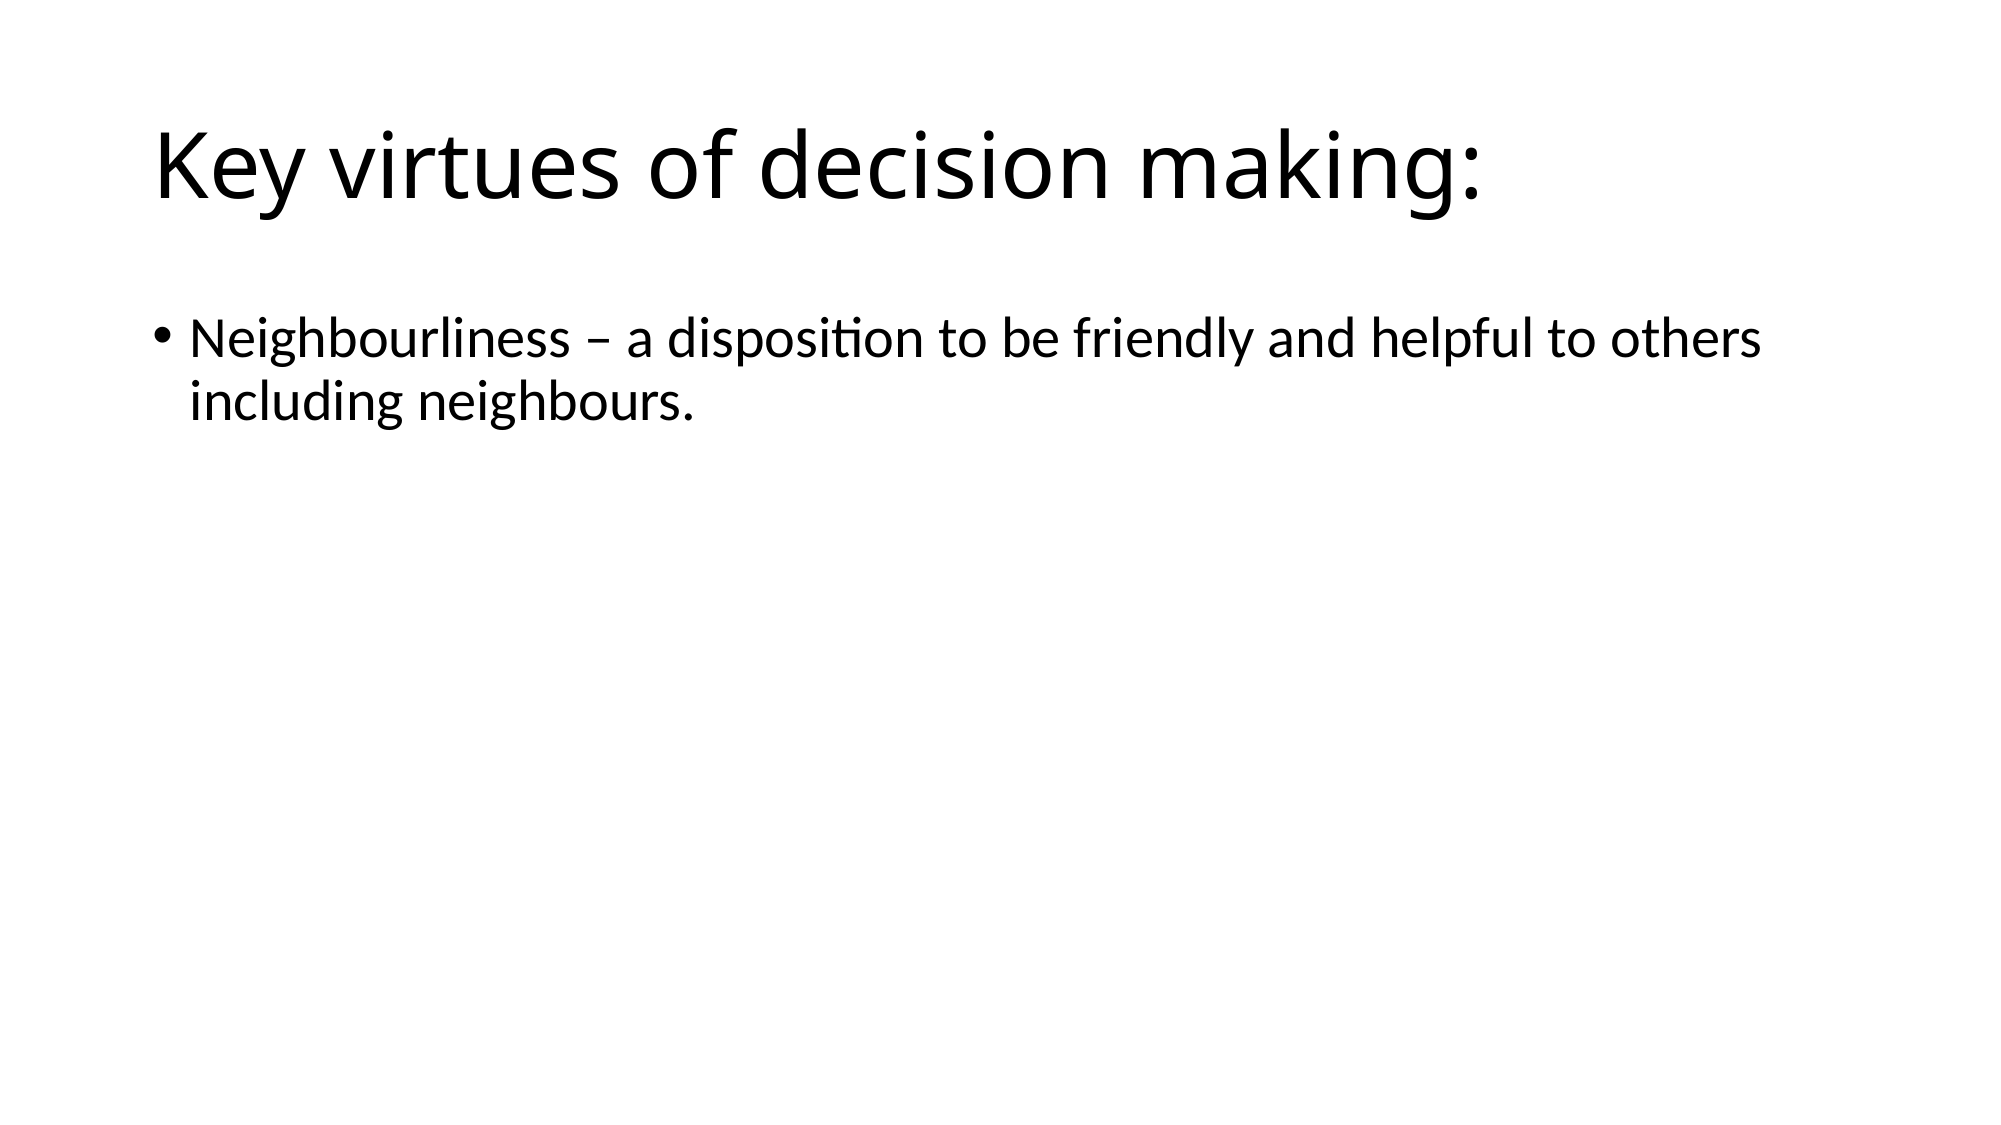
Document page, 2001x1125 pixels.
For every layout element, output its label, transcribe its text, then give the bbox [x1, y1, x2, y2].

list Neighbourliness – a disposition to be friendly and helpful to others including neighbours. [137, 299, 1863, 1014]
title Key virtues of decision making: [137, 59, 1863, 278]
